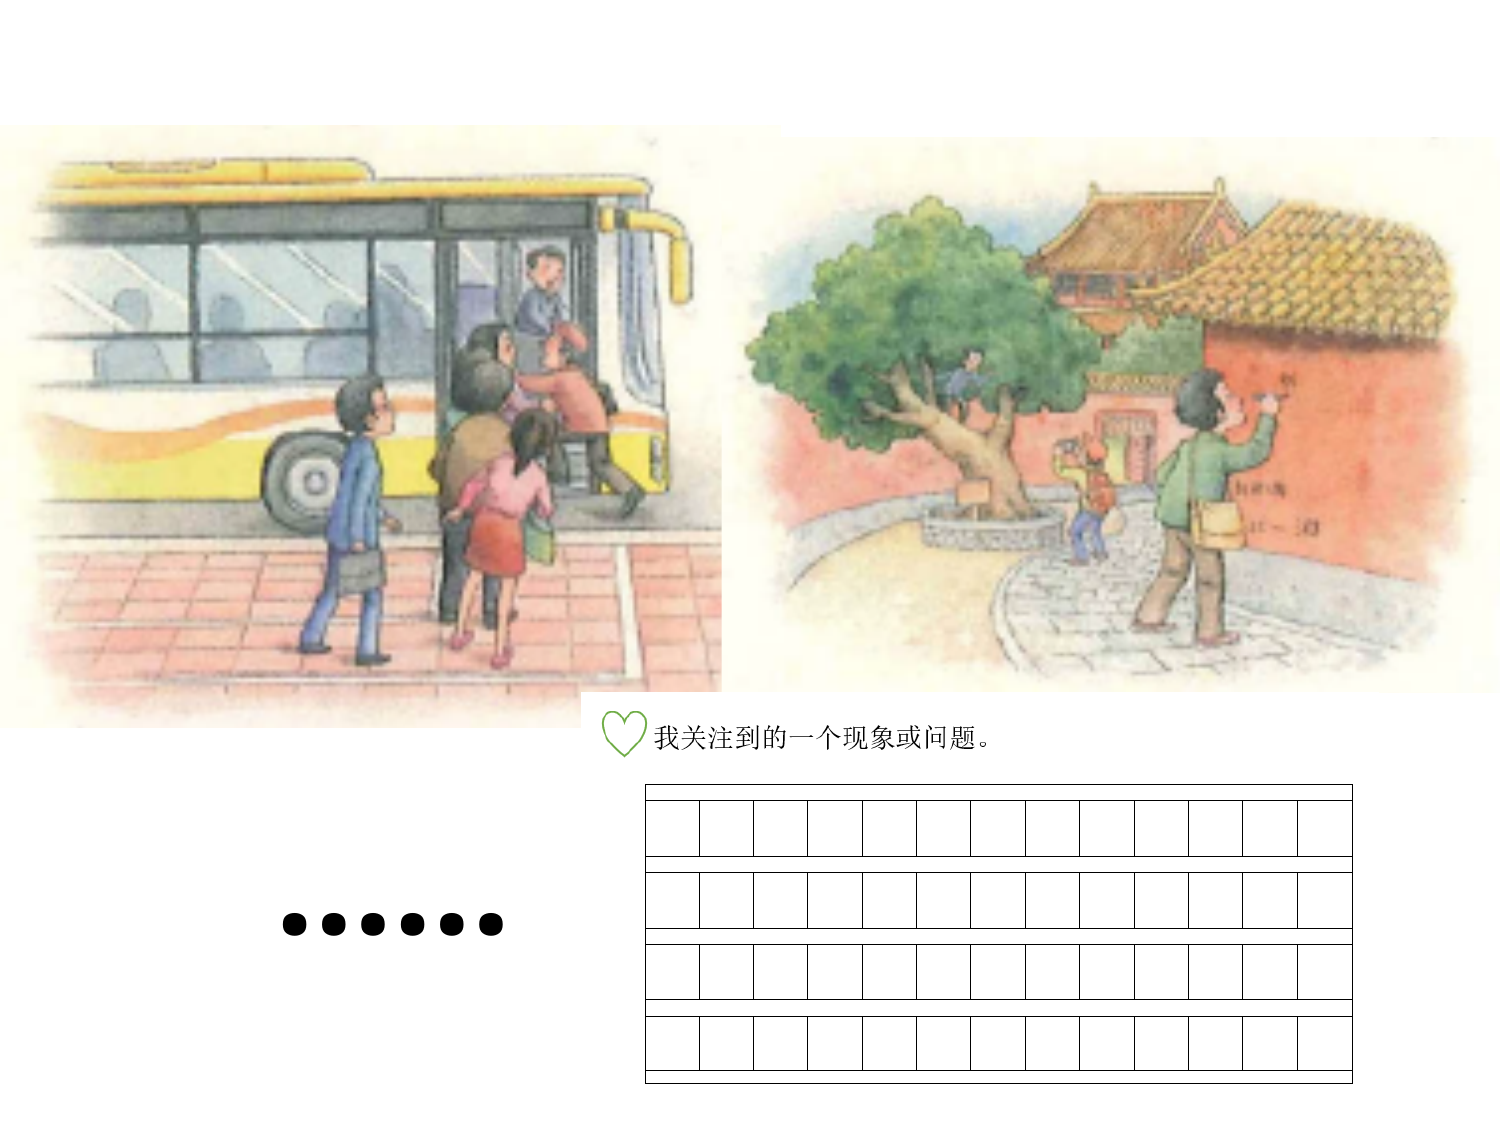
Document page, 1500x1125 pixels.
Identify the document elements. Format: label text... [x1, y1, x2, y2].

picture [0, 124, 1500, 1093]
text_box …… [109, 789, 575, 970]
